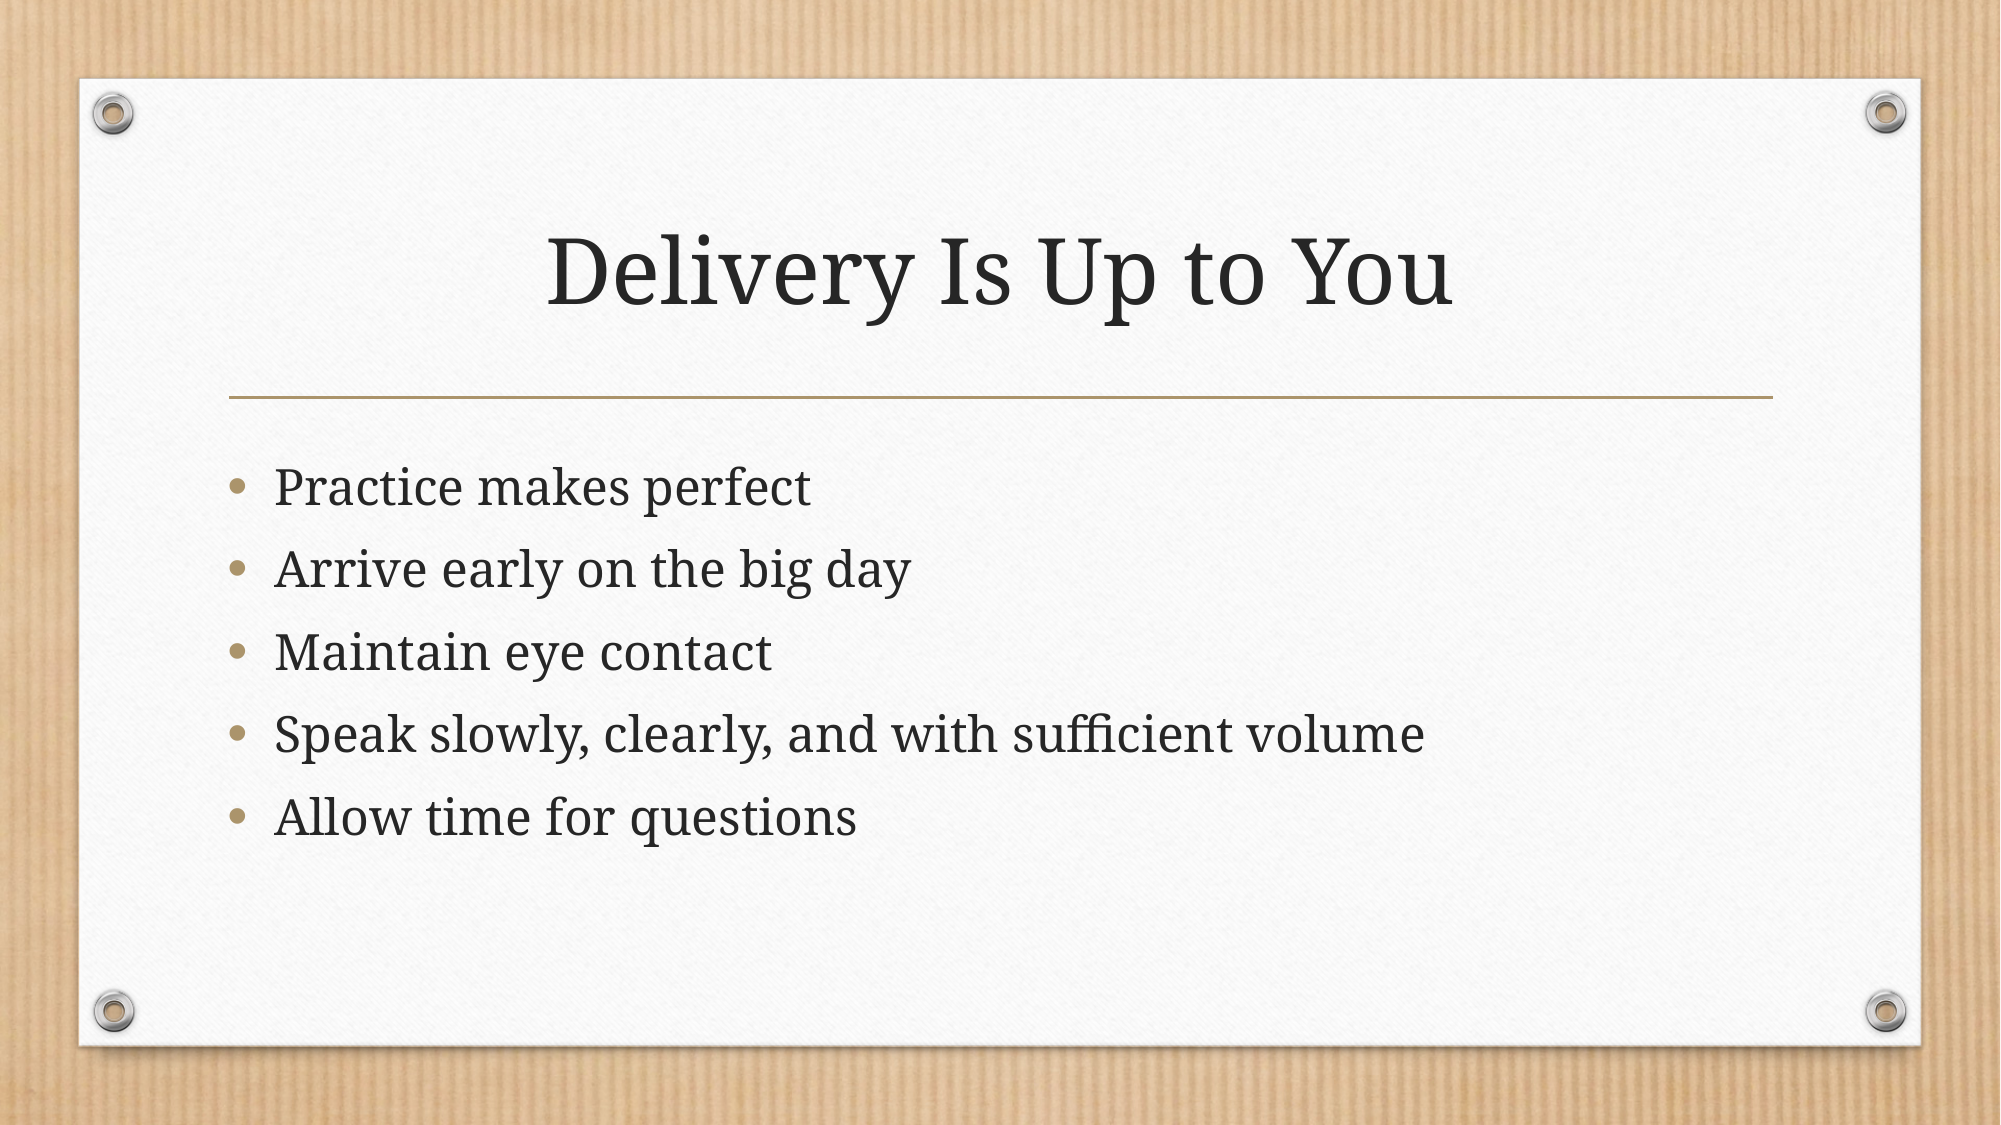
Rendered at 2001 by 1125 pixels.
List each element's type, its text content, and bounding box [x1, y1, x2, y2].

list Practice makes perfect Arrive early on the big day Maintain eye contact Speak slowly, clearly, and with sufficient volume Allow time for questions [212, 419, 1788, 964]
picture [0, 0, 2001, 1125]
title Delivery Is Up to You [212, 161, 1788, 375]
